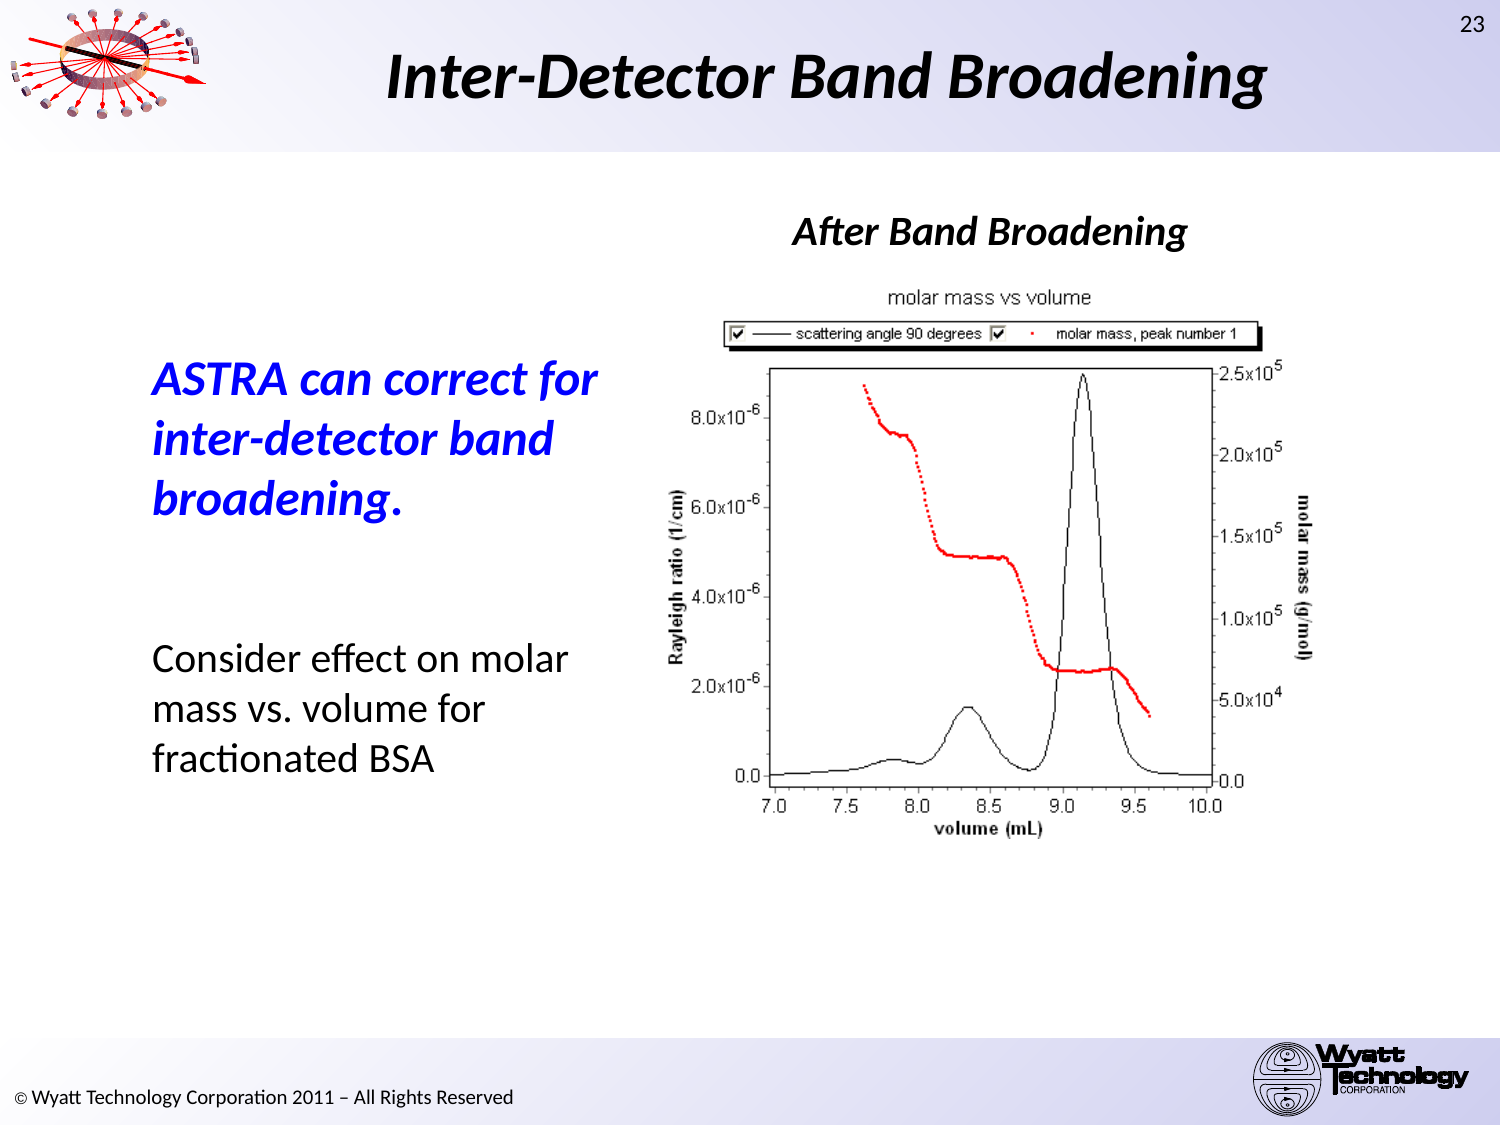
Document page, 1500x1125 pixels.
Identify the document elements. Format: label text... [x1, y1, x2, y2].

text_box ASTRA can correct for inter-detector band broadening. Consider effect on molar mass vs. volume for fractionated BSA [137, 337, 650, 789]
title Inter-Detector Band Broadening [217, 25, 1438, 120]
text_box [659, 195, 1322, 840]
